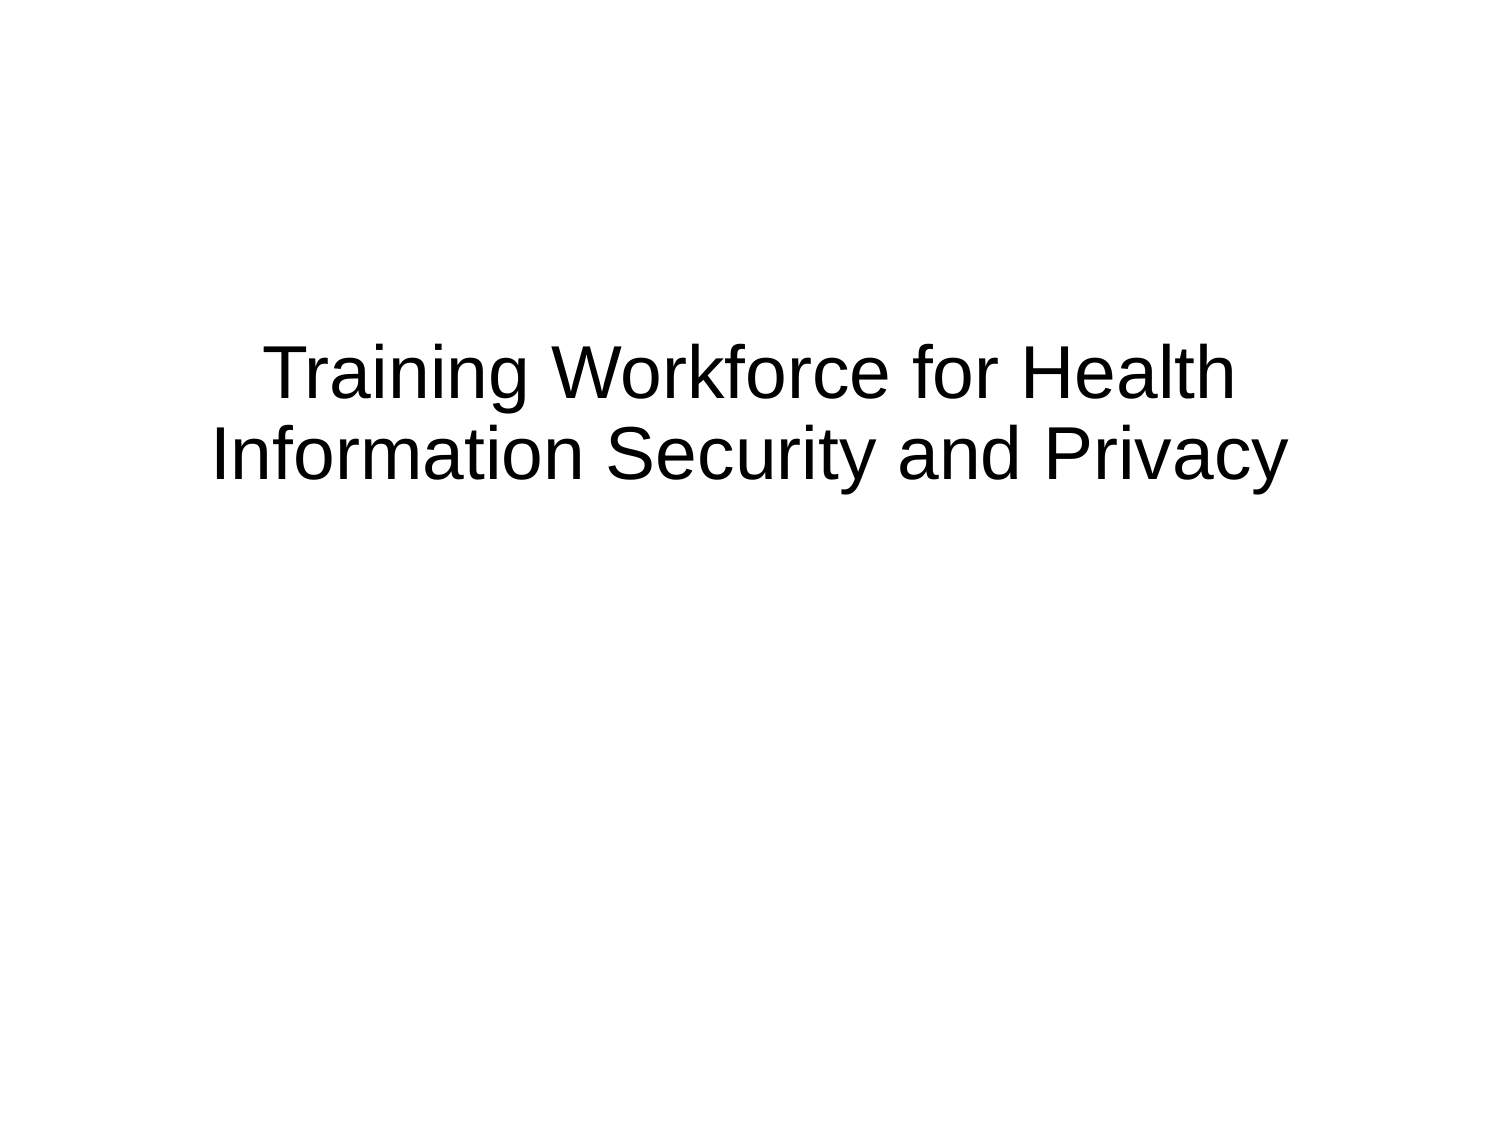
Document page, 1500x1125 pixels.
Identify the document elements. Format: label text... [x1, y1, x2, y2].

title Training Workforce for Health Information Security and Privacy [112, 262, 1388, 504]
